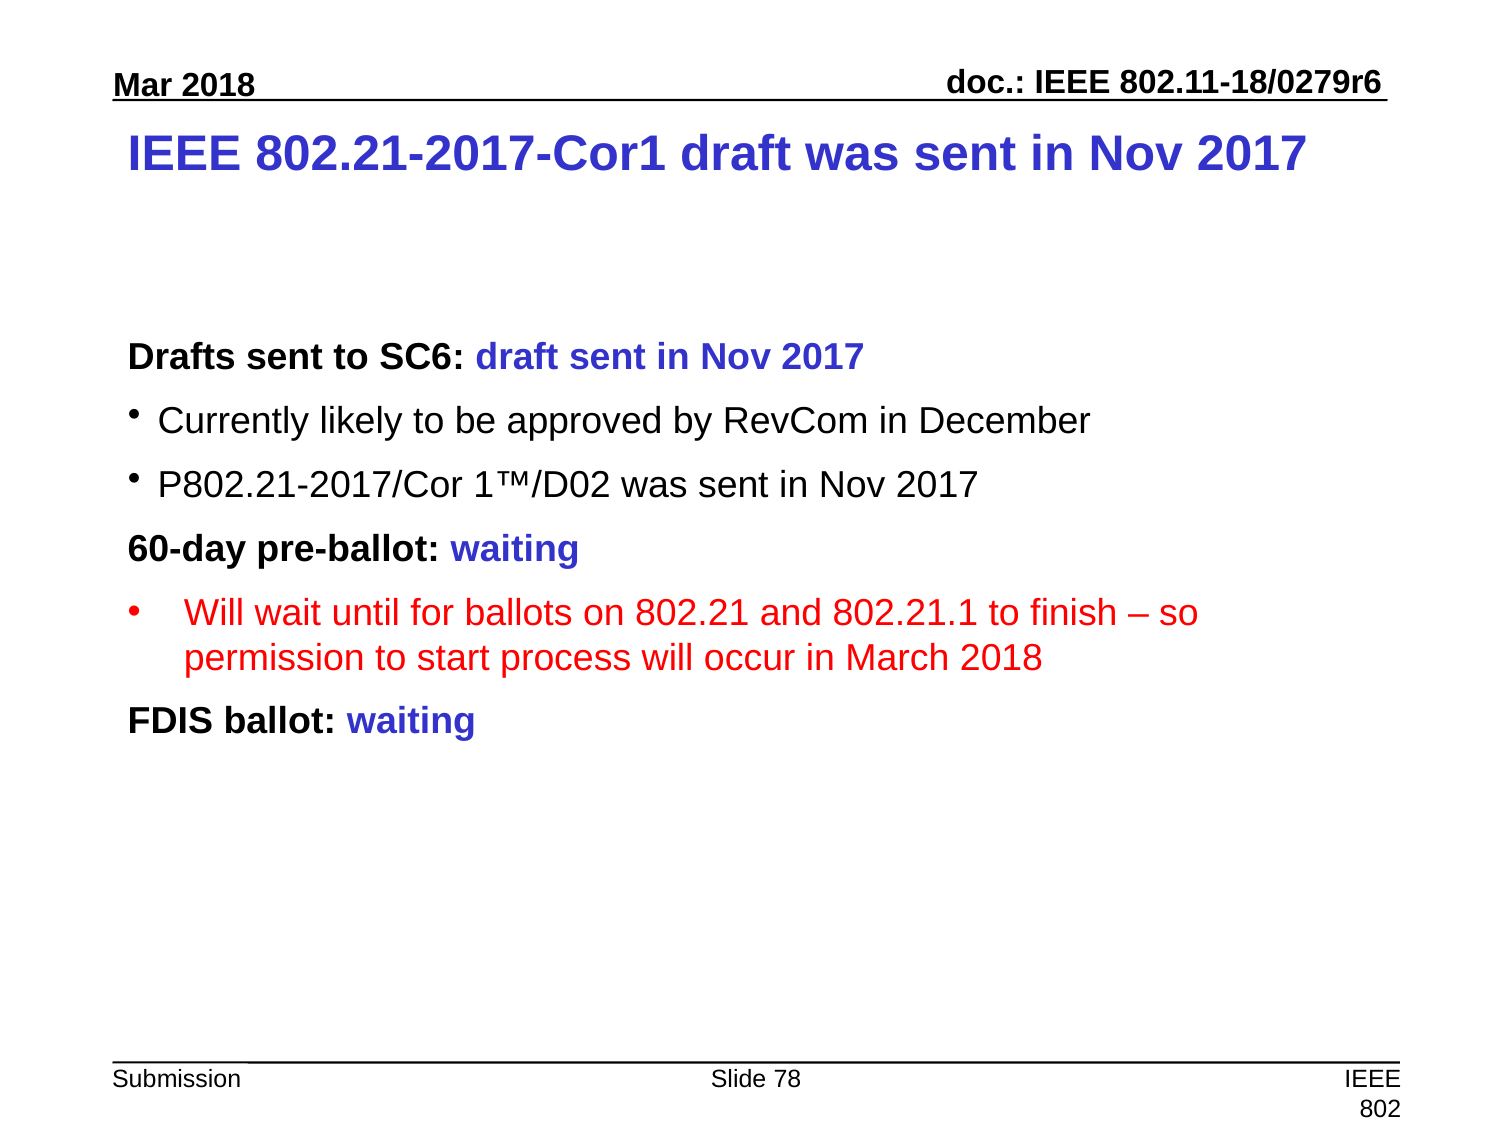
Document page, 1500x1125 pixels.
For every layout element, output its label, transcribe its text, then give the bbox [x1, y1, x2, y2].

slide_number Slide 78 [709, 1061, 803, 1093]
list Drafts sent to SC6: draft sent in Nov 2017 Currently likely to be approved by RevCom in December P802.21-2017/Cor 1™/D02 was sent in Nov 2017 60-day pre-ballot: waiting Will wait until for ballots on 802.21 and 802.21.1 to finish – so permission to start process will occur in March 2018 FDIS ballot: waiting [112, 324, 1388, 1000]
footer IEEE 802 [1320, 1061, 1402, 1093]
title IEEE 802.21-2017-Cor1 draft was sent in Nov 2017 [112, 112, 1388, 288]
